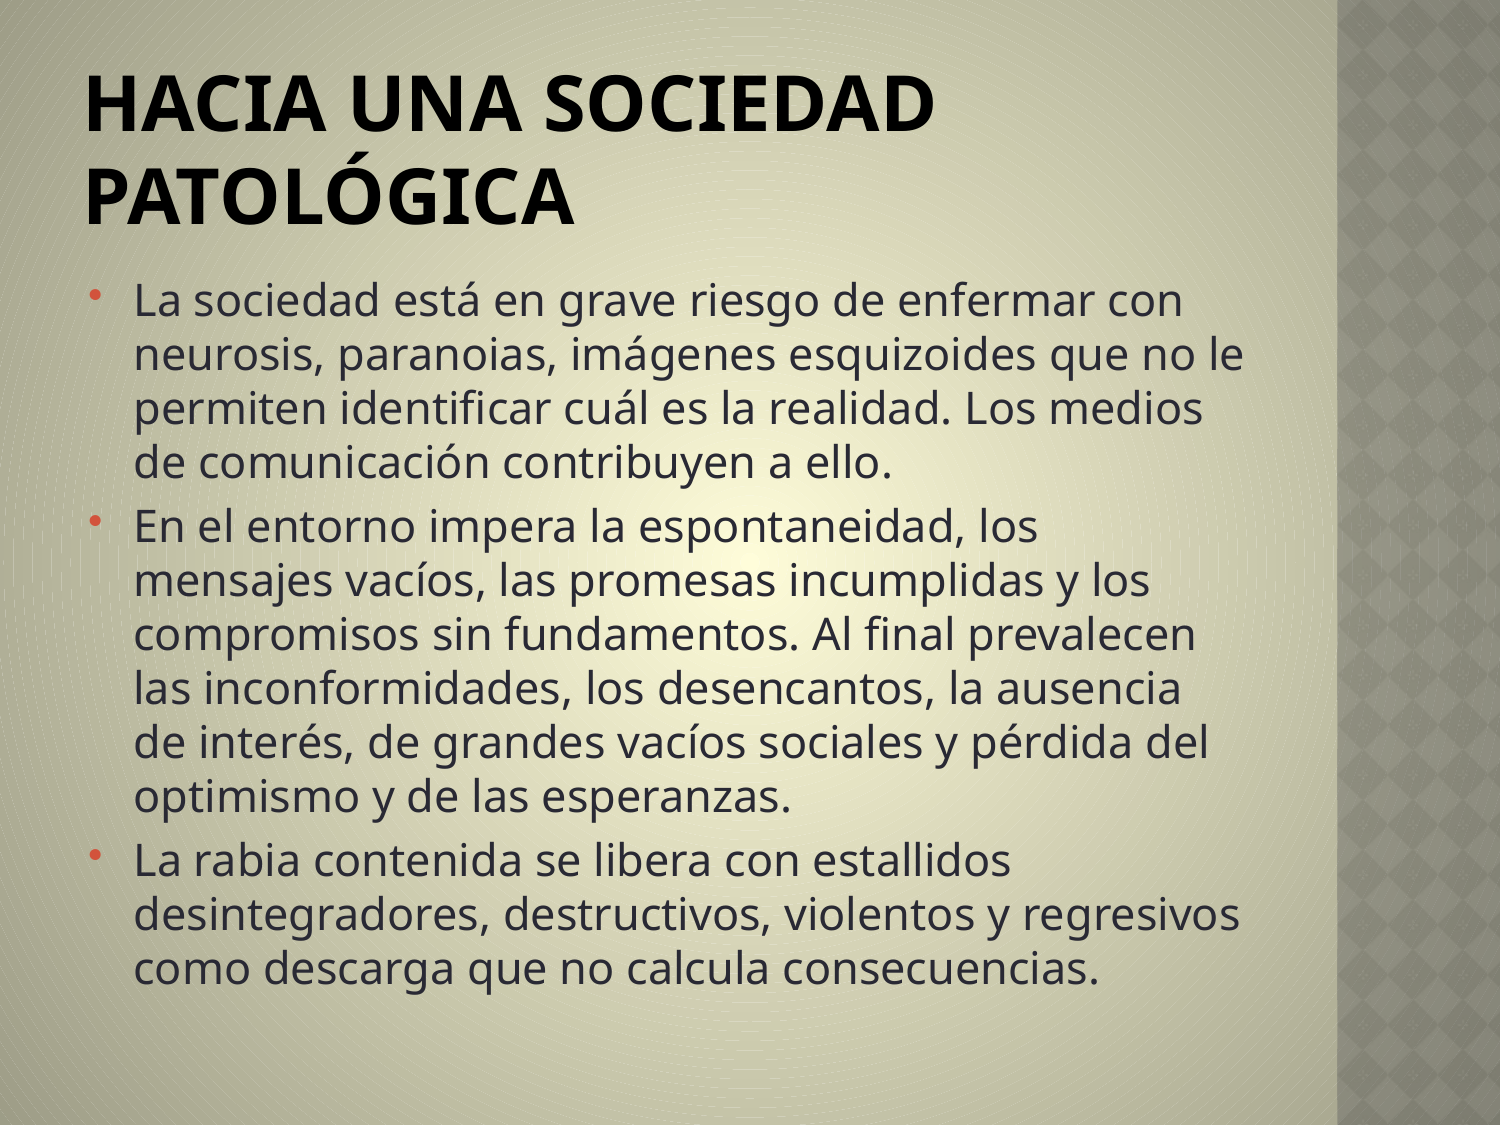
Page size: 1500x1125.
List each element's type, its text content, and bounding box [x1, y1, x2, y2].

title HACIA UNA SOCIEDAD PATOLÓGICA [75, 52, 1263, 240]
list La sociedad está en grave riesgo de enfermar con neurosis, paranoias, imágenes esquizoides que no le permiten identificar cuál es la realidad. Los medios de comunicación contribuyen a ello. En el entorno impera la espontaneidad, los mensajes vacíos, las promesas incumplidas y los compromisos sin fundamentos. Al final prevalecen las inconformidades, los desencantos, la ausencia de interés, de grandes vacíos sociales y pérdida del optimismo y de las esperanzas. La rabia contenida se libera con estallidos desintegradores, destructivos, violentos y regresivos como descarga que no calcula consecuencias. [75, 264, 1263, 1059]
